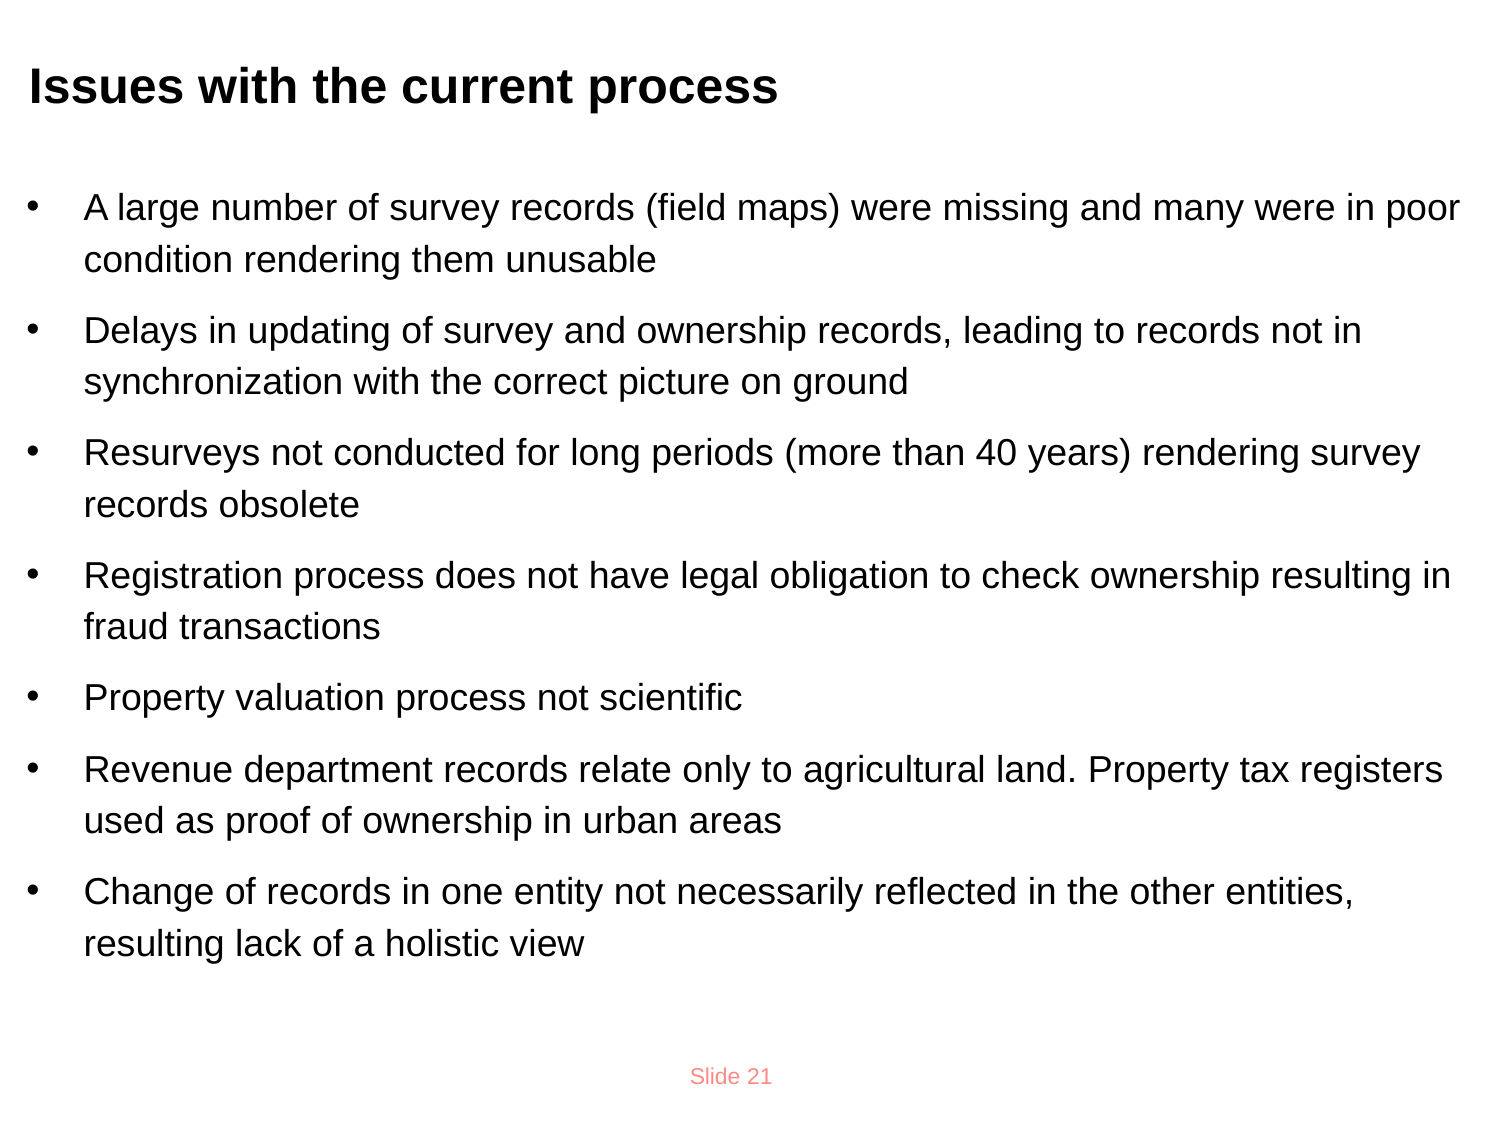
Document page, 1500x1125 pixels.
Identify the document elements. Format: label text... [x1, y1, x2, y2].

title Issues with the current process [28, 52, 1474, 176]
list A large number of survey records (field maps) were missing and many were in poor condition rendering them unusable Delays in updating of survey and ownership records, leading to records not in synchronization with the correct picture on ground Resurveys not conducted for long periods (more than 40 years) rendering survey records obsolete Registration process does not have legal obligation to check ownership resulting in fraud transactions Property valuation process not scientific Revenue department records relate only to agricultural land. Property tax registers used as proof of ownership in urban areas Change of records in one entity not necessarily reflected in the other entities, resulting lack of a holistic view [26, 176, 1474, 919]
